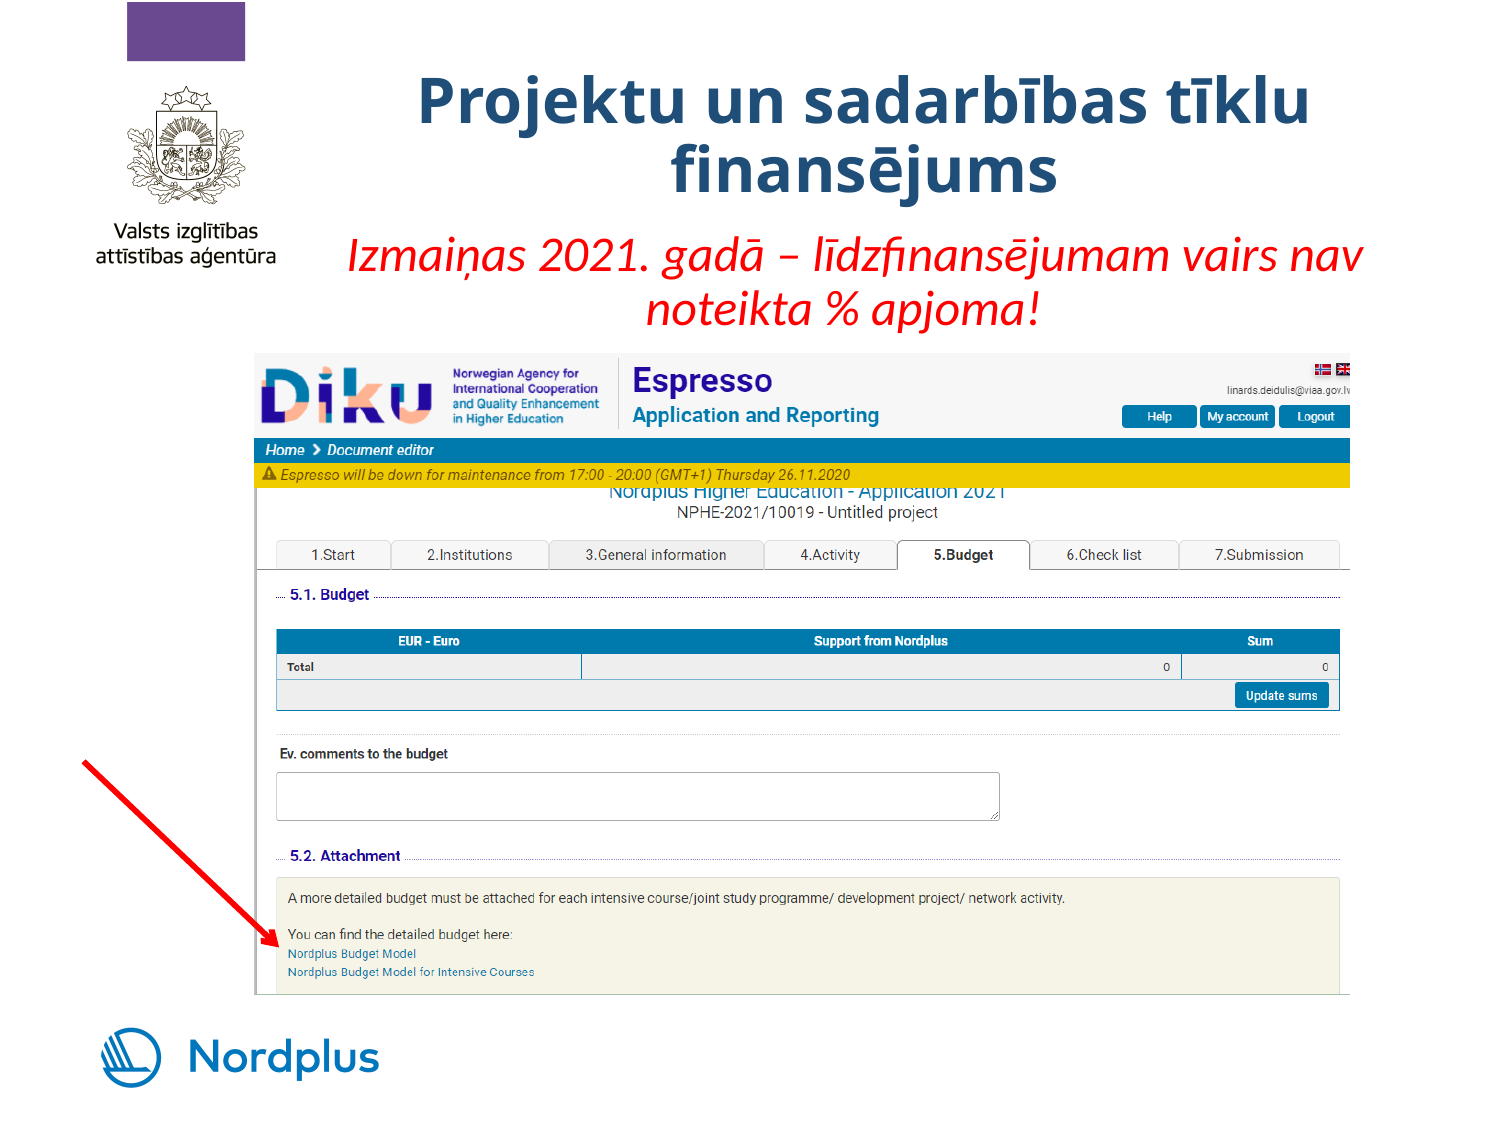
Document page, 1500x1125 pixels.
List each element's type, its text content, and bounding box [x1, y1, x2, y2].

picture [0, 0, 1500, 1125]
title Projektu un sadarbības tīklu finansējums [333, 59, 1397, 215]
text_box Izmaiņas 2021. gadā – līdzfinansējumam vairs nav noteikta % apjoma! [284, 220, 1415, 344]
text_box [83, 761, 280, 948]
